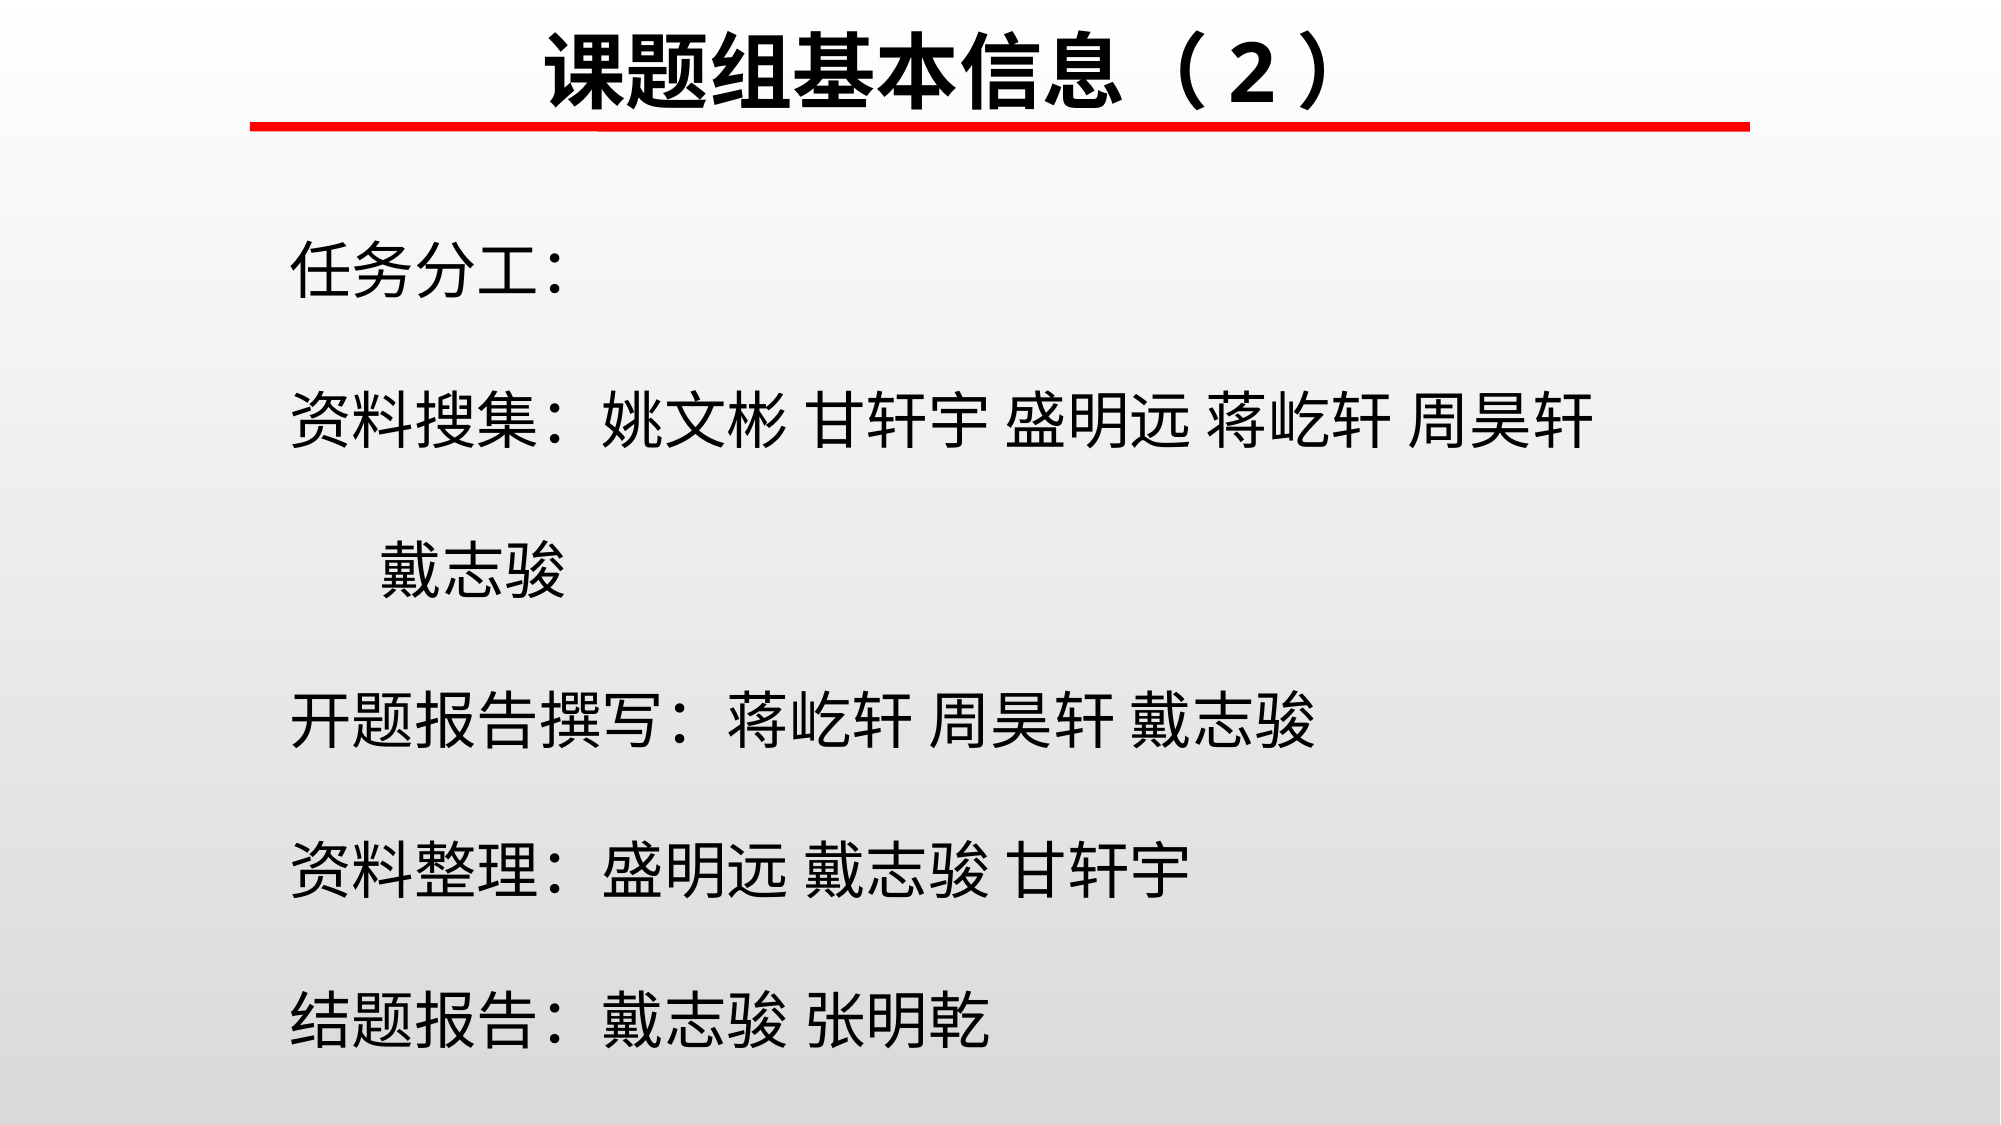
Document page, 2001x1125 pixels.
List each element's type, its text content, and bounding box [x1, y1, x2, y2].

text_box 任务分工： 资料搜集：姚文彬 甘轩宇 盛明远 蒋屹轩 周昊轩 戴志骏 开题报告撰写：蒋屹轩 周昊轩 戴志骏 资料整理：盛明远 戴志骏 甘轩宇 结题报告：戴志骏 张明乾 [274, 148, 1711, 753]
text_box 课题组基本信息（2） [402, 0, 1489, 105]
